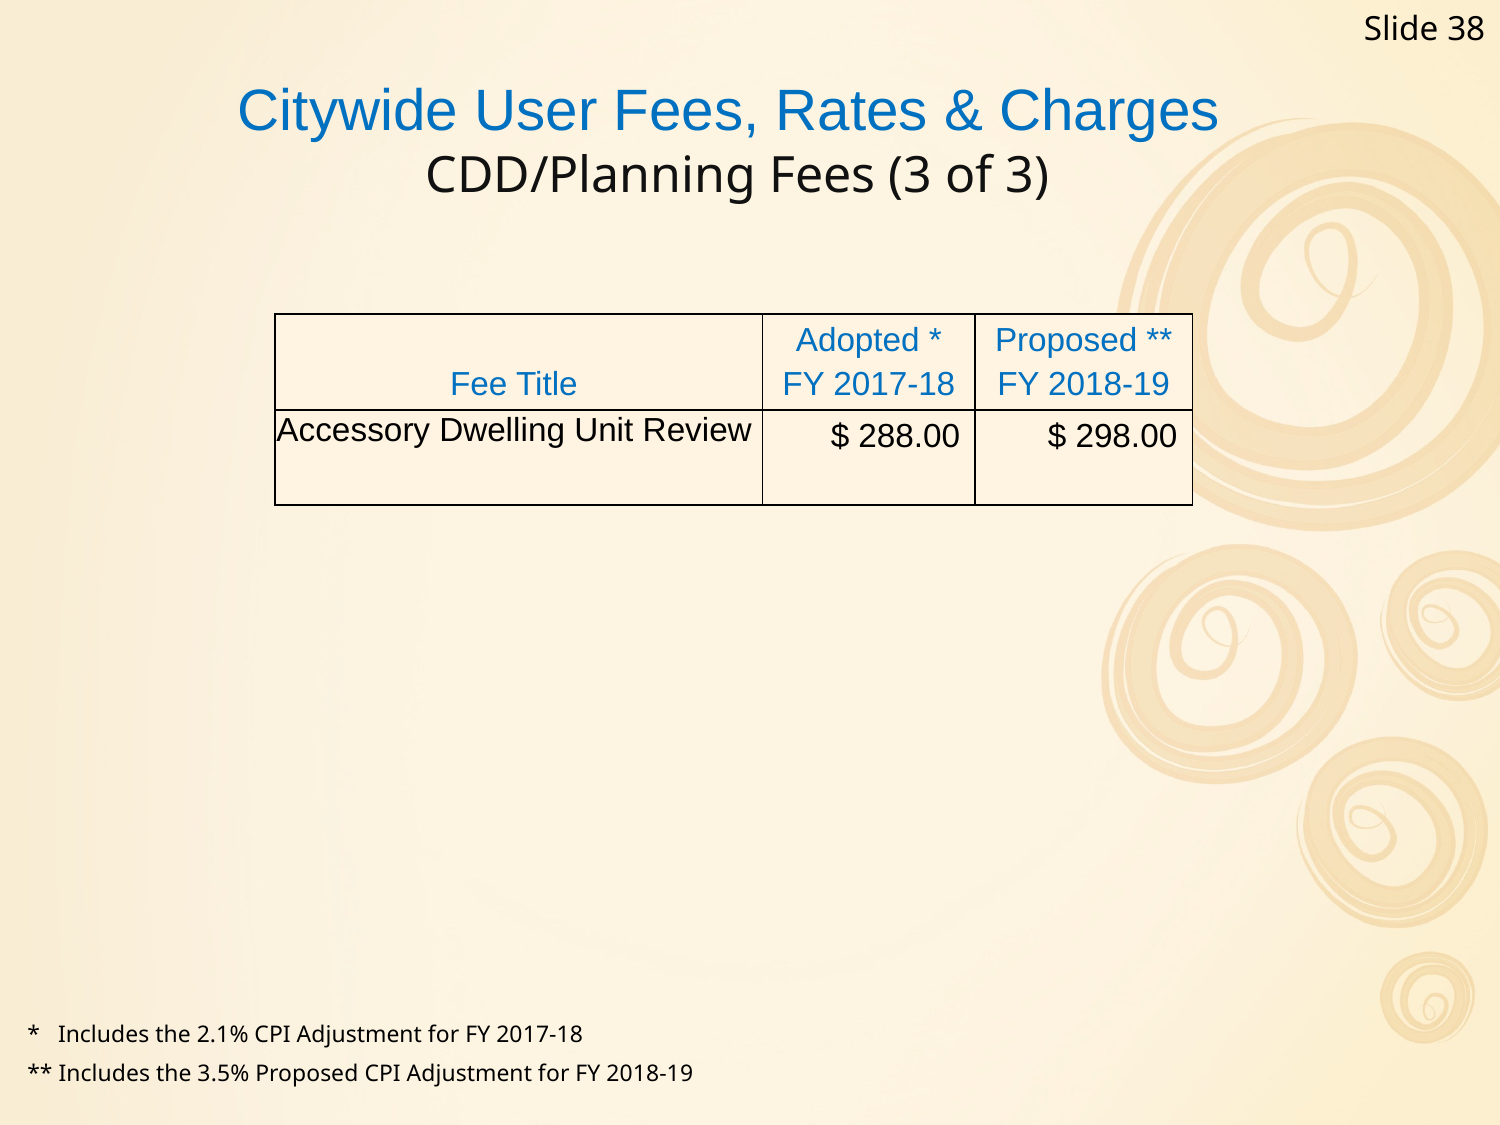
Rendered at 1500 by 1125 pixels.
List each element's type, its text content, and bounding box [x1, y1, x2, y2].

picture [0, 0, 1500, 1125]
text_box Citywide User Fees, Rates & Charges CDD/Planning Fees (3 of 3) [112, 62, 1363, 213]
table_header Proposed ** FY 2018-19 [976, 315, 1192, 409]
table_header Adopted * FY 2017-18 [763, 315, 974, 409]
table_cell $ 298.00 [976, 411, 1192, 504]
table_cell Accessory Dwelling Unit Review [276, 411, 762, 504]
slide_number Slide 38 [1149, 0, 1500, 75]
table_cell $ 288.00 [763, 411, 974, 504]
table_header Fee Title [276, 315, 762, 409]
text_box * Includes the 2.1% CPI Adjustment for FY 2017-18 ** Includes the 3.5% Proposed CPI Adjustment for FY 2018-19 [12, 1012, 988, 1094]
